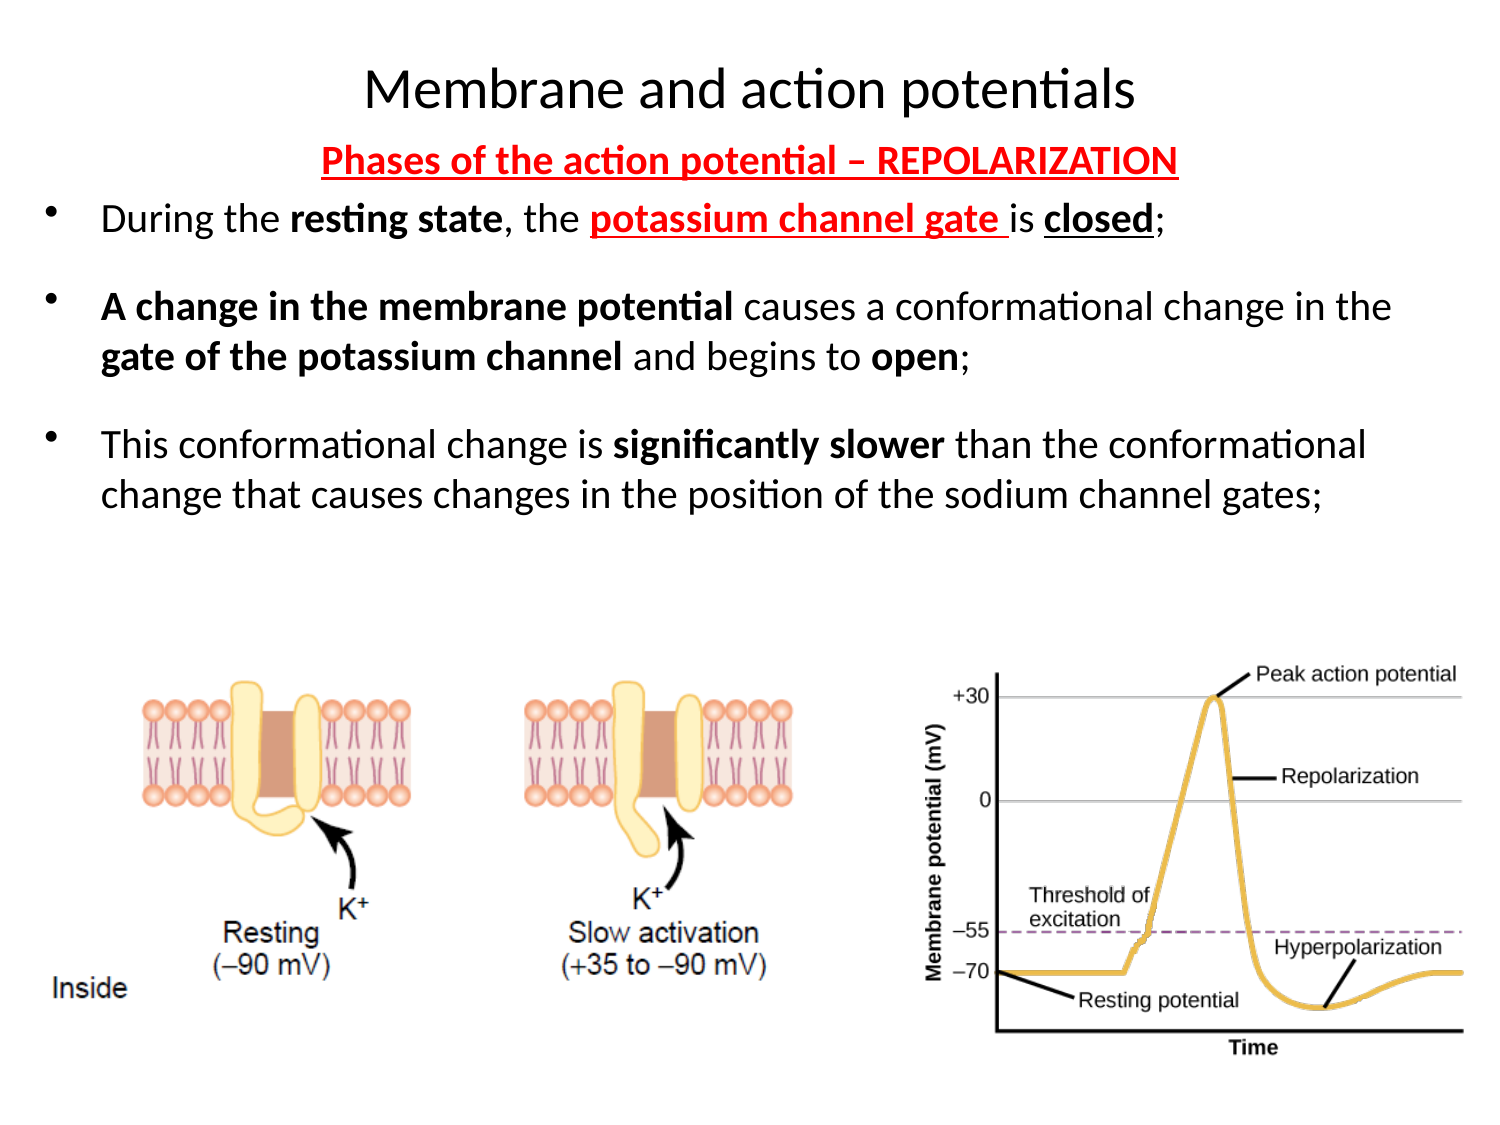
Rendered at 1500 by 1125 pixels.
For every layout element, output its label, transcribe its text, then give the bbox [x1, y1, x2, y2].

picture [32, 653, 891, 1026]
title Membrane and action potentials [74, 44, 1426, 126]
list Phases of the action potential – REPOLARIZATION During the resting state, the potassium channel gate is closed; A change in the membrane potential causes a conformational change in the gate of the potassium channel and begins to open; This conformational change is significantly slower than the conformational change that causes changes in the position of the sodium channel gates; [29, 125, 1471, 1107]
picture [923, 654, 1465, 1059]
